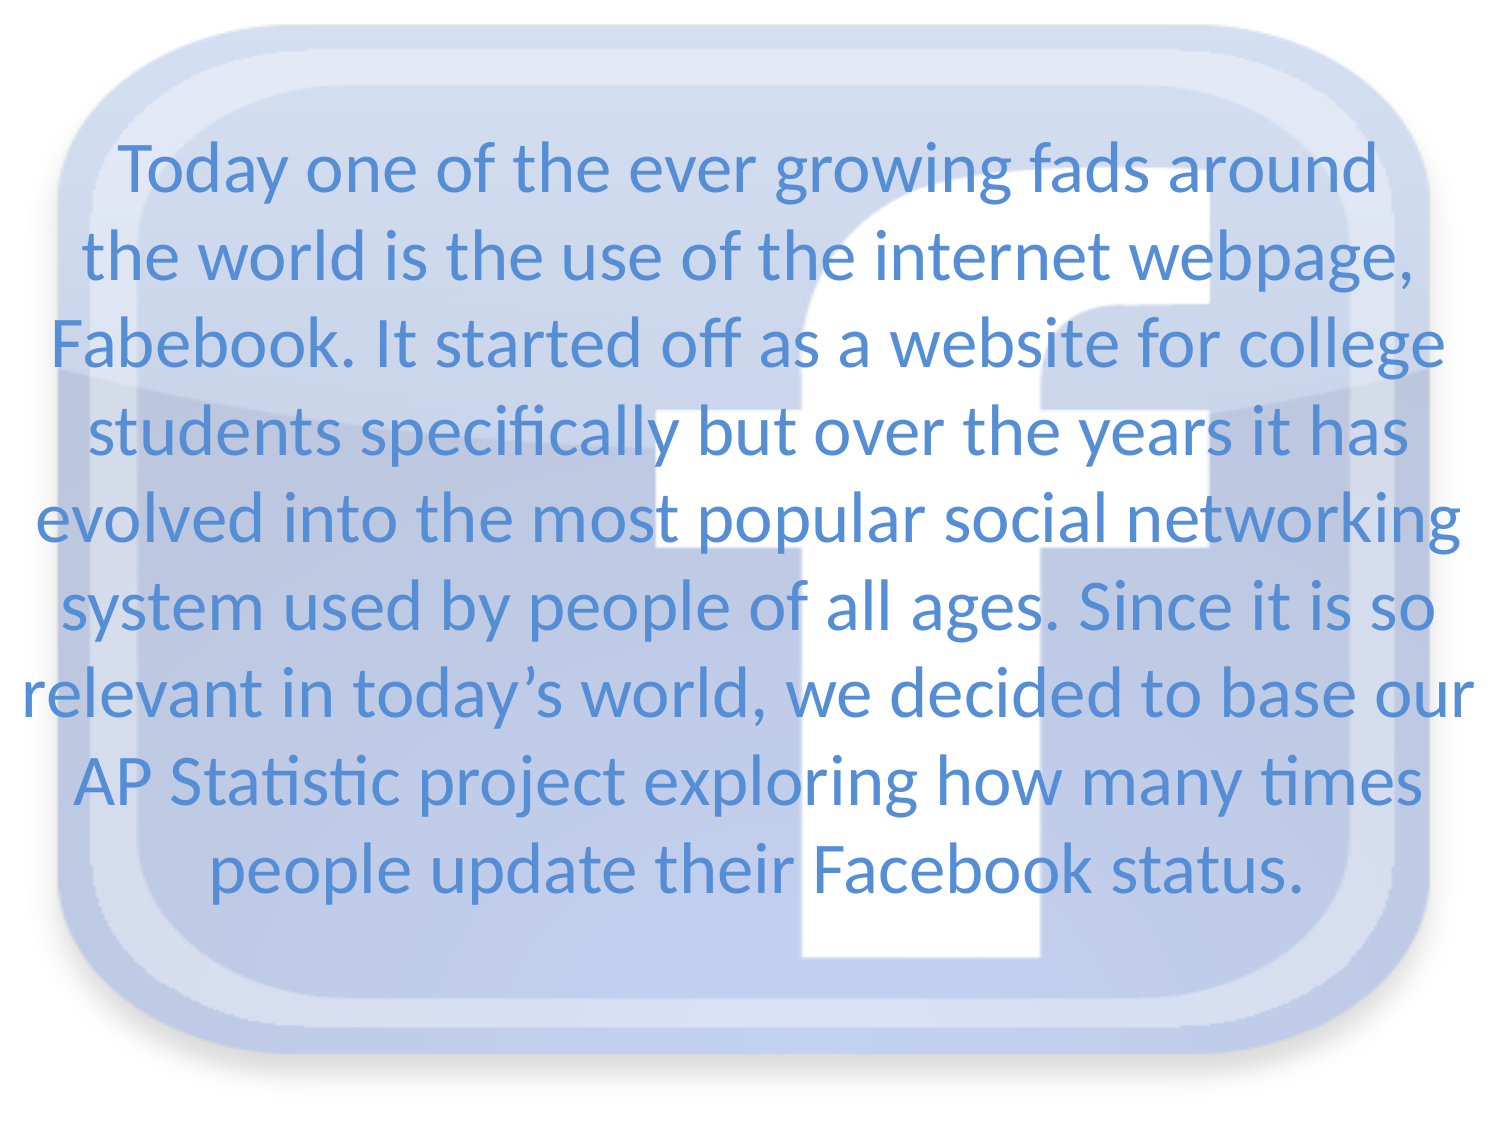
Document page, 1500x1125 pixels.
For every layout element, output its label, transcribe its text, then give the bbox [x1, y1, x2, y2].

text_box Today one of the ever growing fads around the world is the use of the internet webpage, Fabebook. It started off as a website for college students specifically but over the years it has evolved into the most popular social networking system used by people of all ages. Since it is so relevant in today’s world, we decided to base our AP Statistic project exploring how many times people update their Facebook status. [6, 112, 1500, 916]
